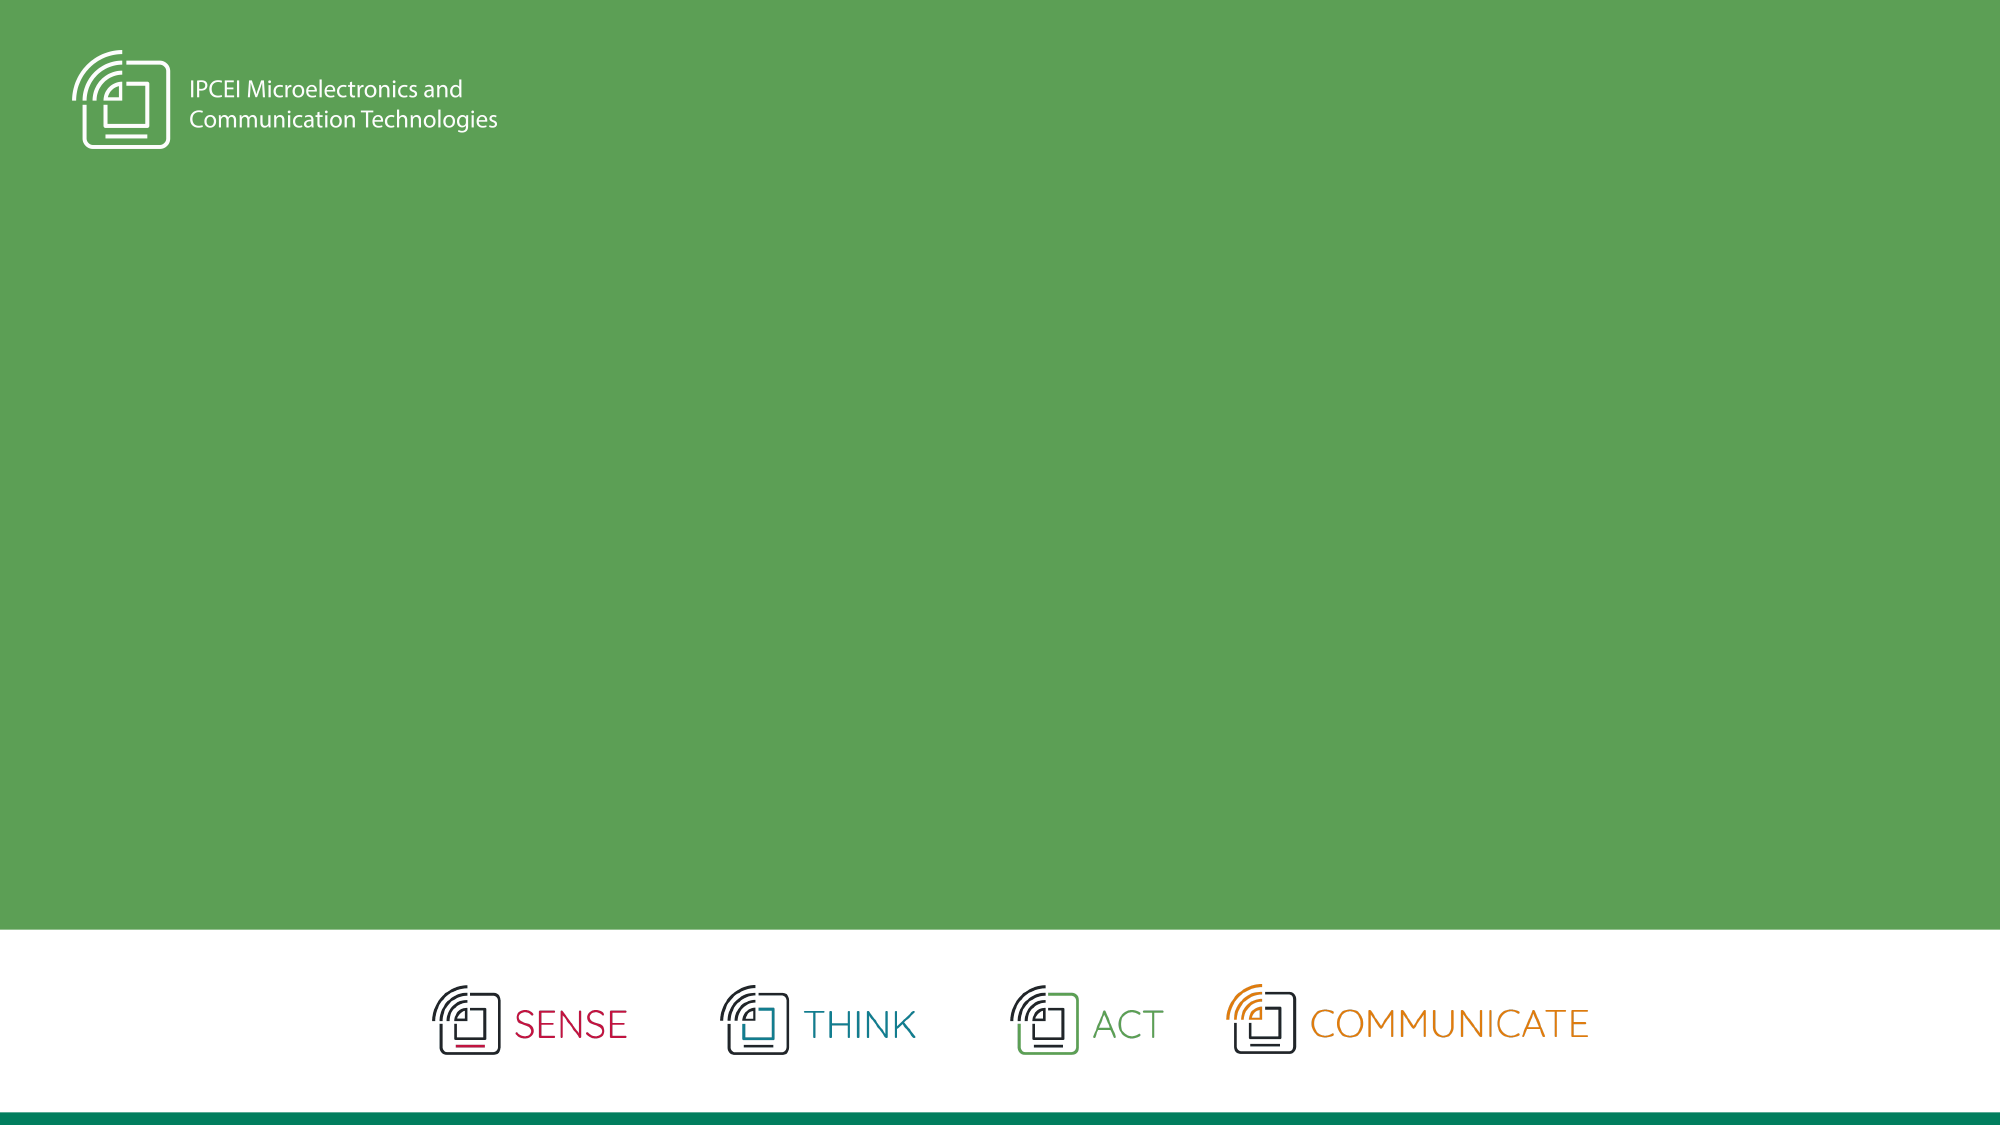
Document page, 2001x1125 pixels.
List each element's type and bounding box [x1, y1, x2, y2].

picture [432, 985, 628, 1055]
picture [1226, 984, 1590, 1054]
picture [72, 50, 498, 149]
picture [720, 985, 917, 1055]
picture [1010, 985, 1165, 1055]
